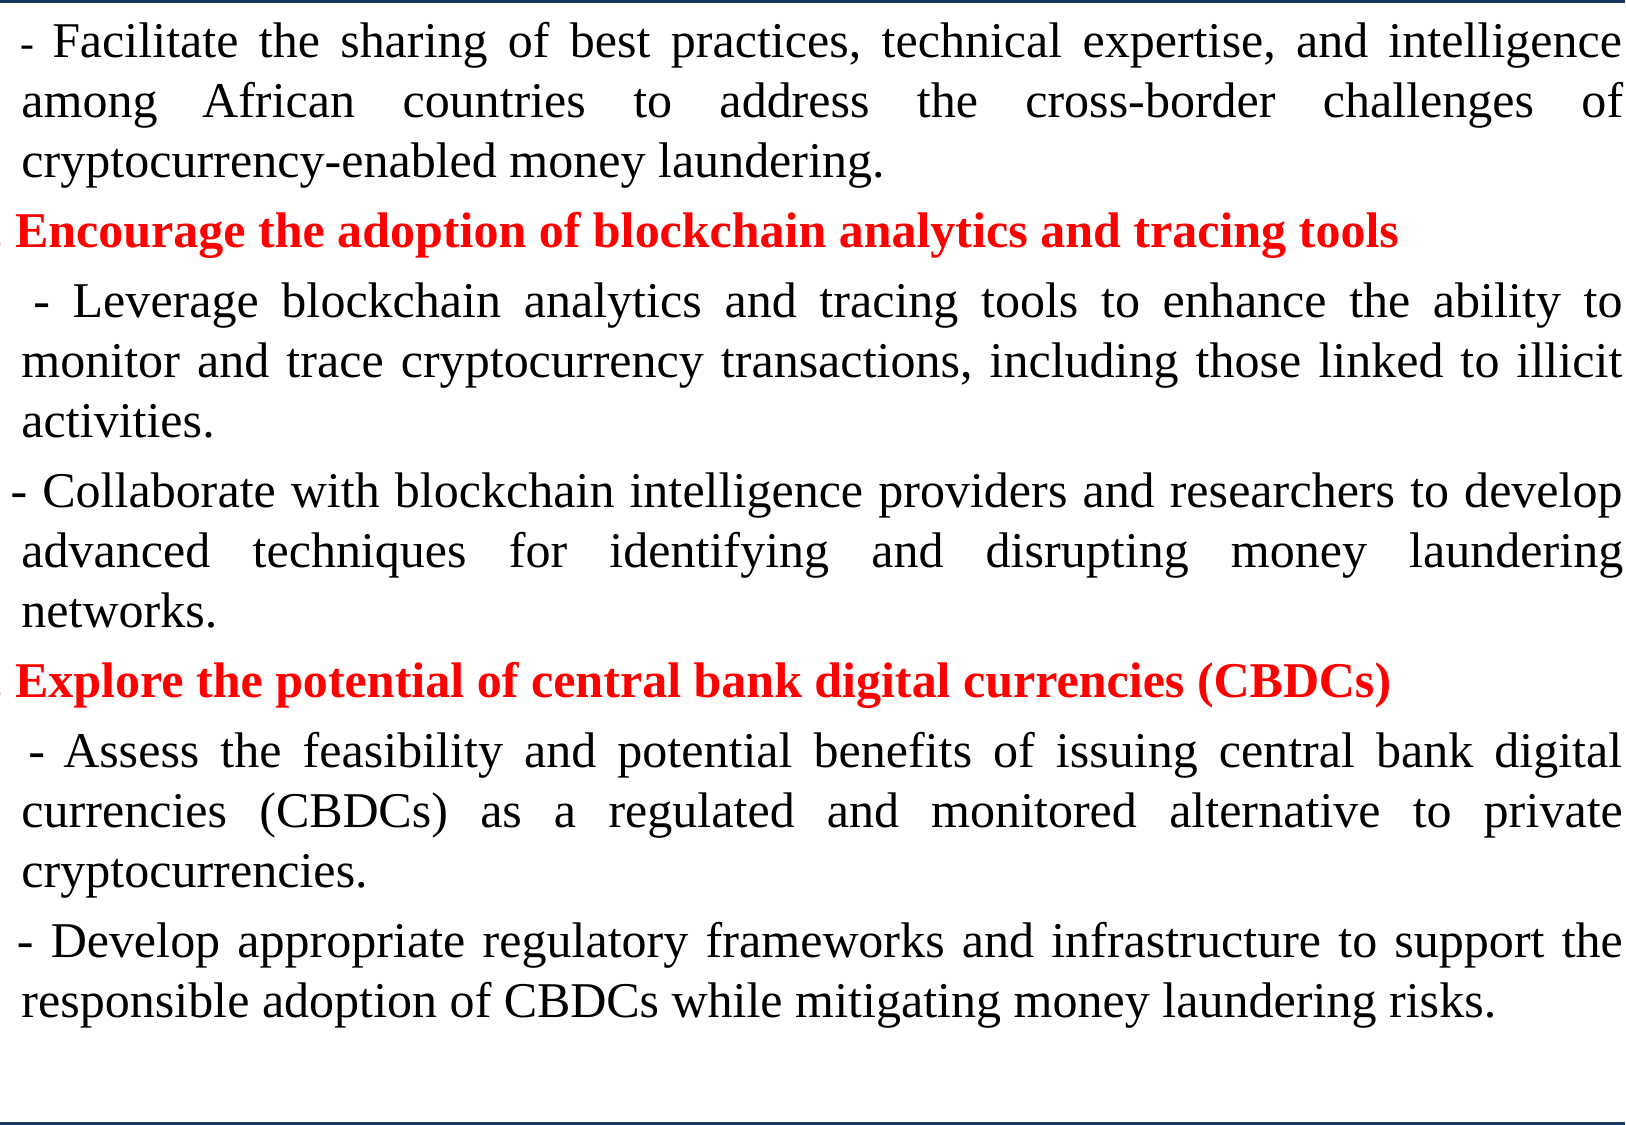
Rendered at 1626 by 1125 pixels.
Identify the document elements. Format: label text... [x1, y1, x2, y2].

list - Facilitate the sharing of best practices, technical expertise, and intelligence among African countries to address the cross-border challenges of cryptocurrency-enabled money laundering. 7. Encourage the adoption of blockchain analytics and tracing tools - Leverage blockchain analytics and tracing tools to enhance the ability to monitor and trace cryptocurrency transactions, including those linked to illicit activities. - Collaborate with blockchain intelligence providers and researchers to develop advanced techniques for identifying and disrupting money laundering networks. 8. Explore the potential of central bank digital currencies (CBDCs) - Assess the feasibility and potential benefits of issuing central bank digital currencies (CBDCs) as a regulated and monitored alternative to private cryptocurrencies. - Develop appropriate regulatory frameworks and infrastructure to support the responsible adoption of CBDCs while mitigating money laundering risks. [0, 0, 1625, 1125]
